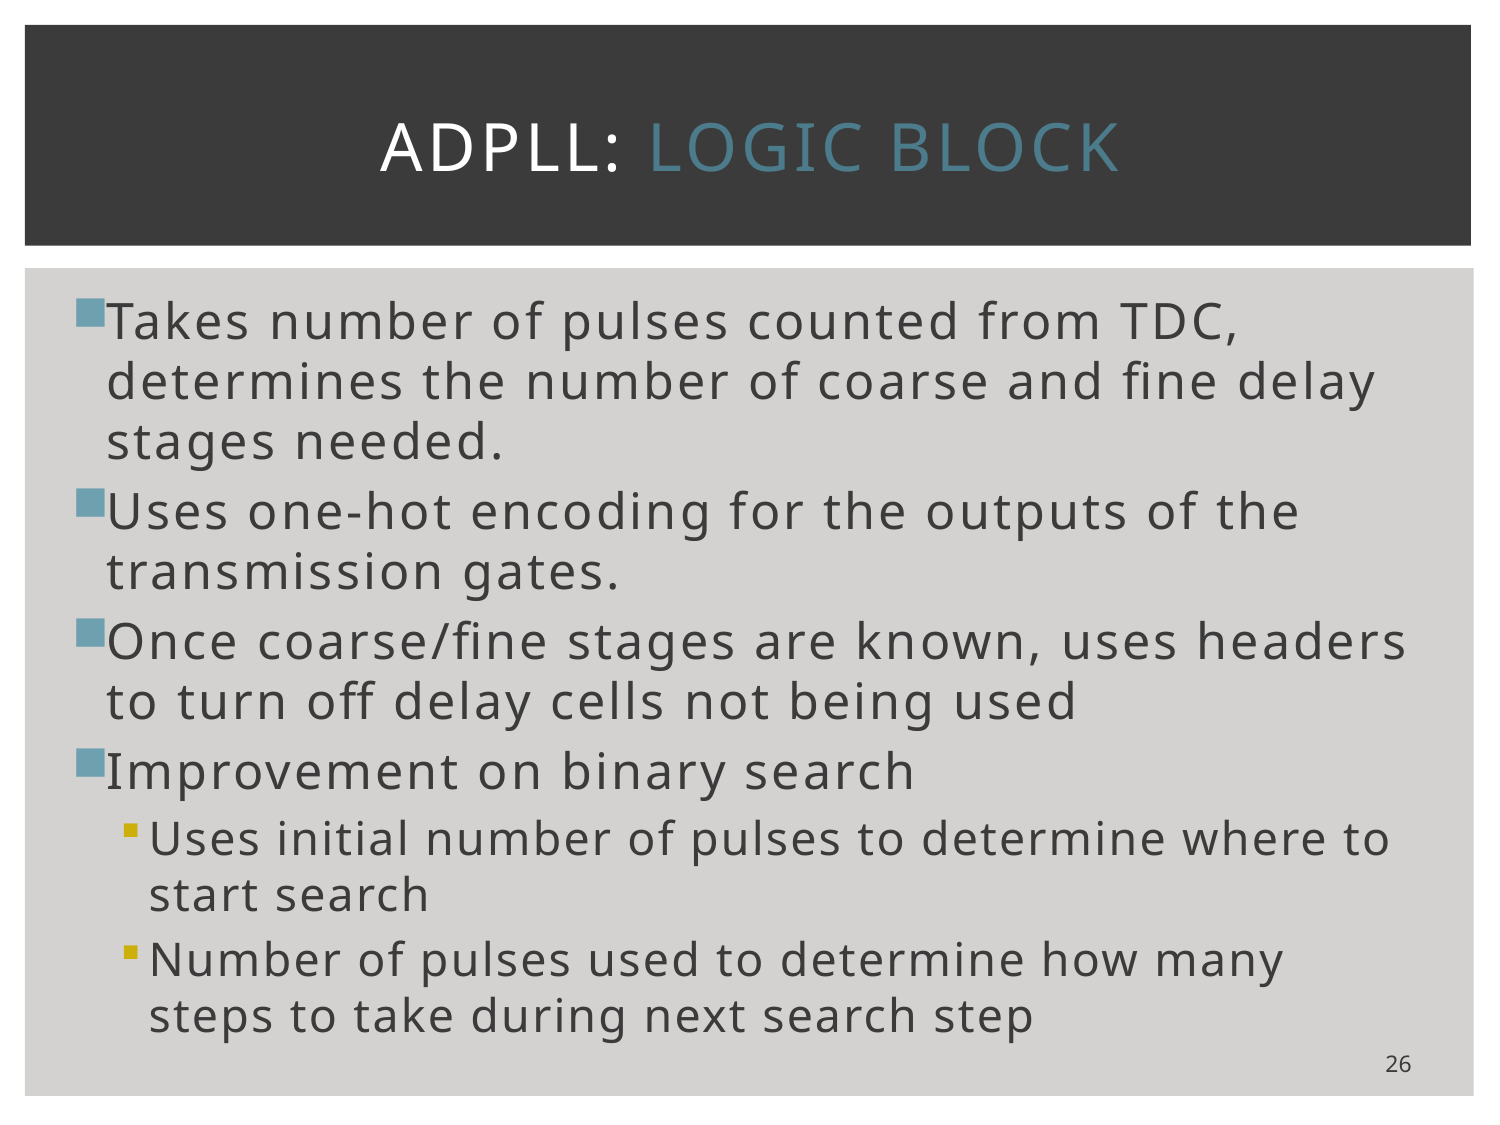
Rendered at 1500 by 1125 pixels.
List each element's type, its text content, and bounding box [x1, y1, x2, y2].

slide_number 26 [1349, 1041, 1448, 1089]
list Takes number of pulses counted from TDC, determines the number of coarse and fine delay stages needed. Uses one-hot encoding for the outputs of the transmission gates. Once coarse/fine stages are known, uses headers to turn off delay cells not being used Improvement on binary search Uses initial number of pulses to determine where to start search Number of pulses used to determine how many steps to take during next search step [50, 281, 1442, 1050]
title ADPLL: LOGIC BLOCK [62, 58, 1438, 232]
